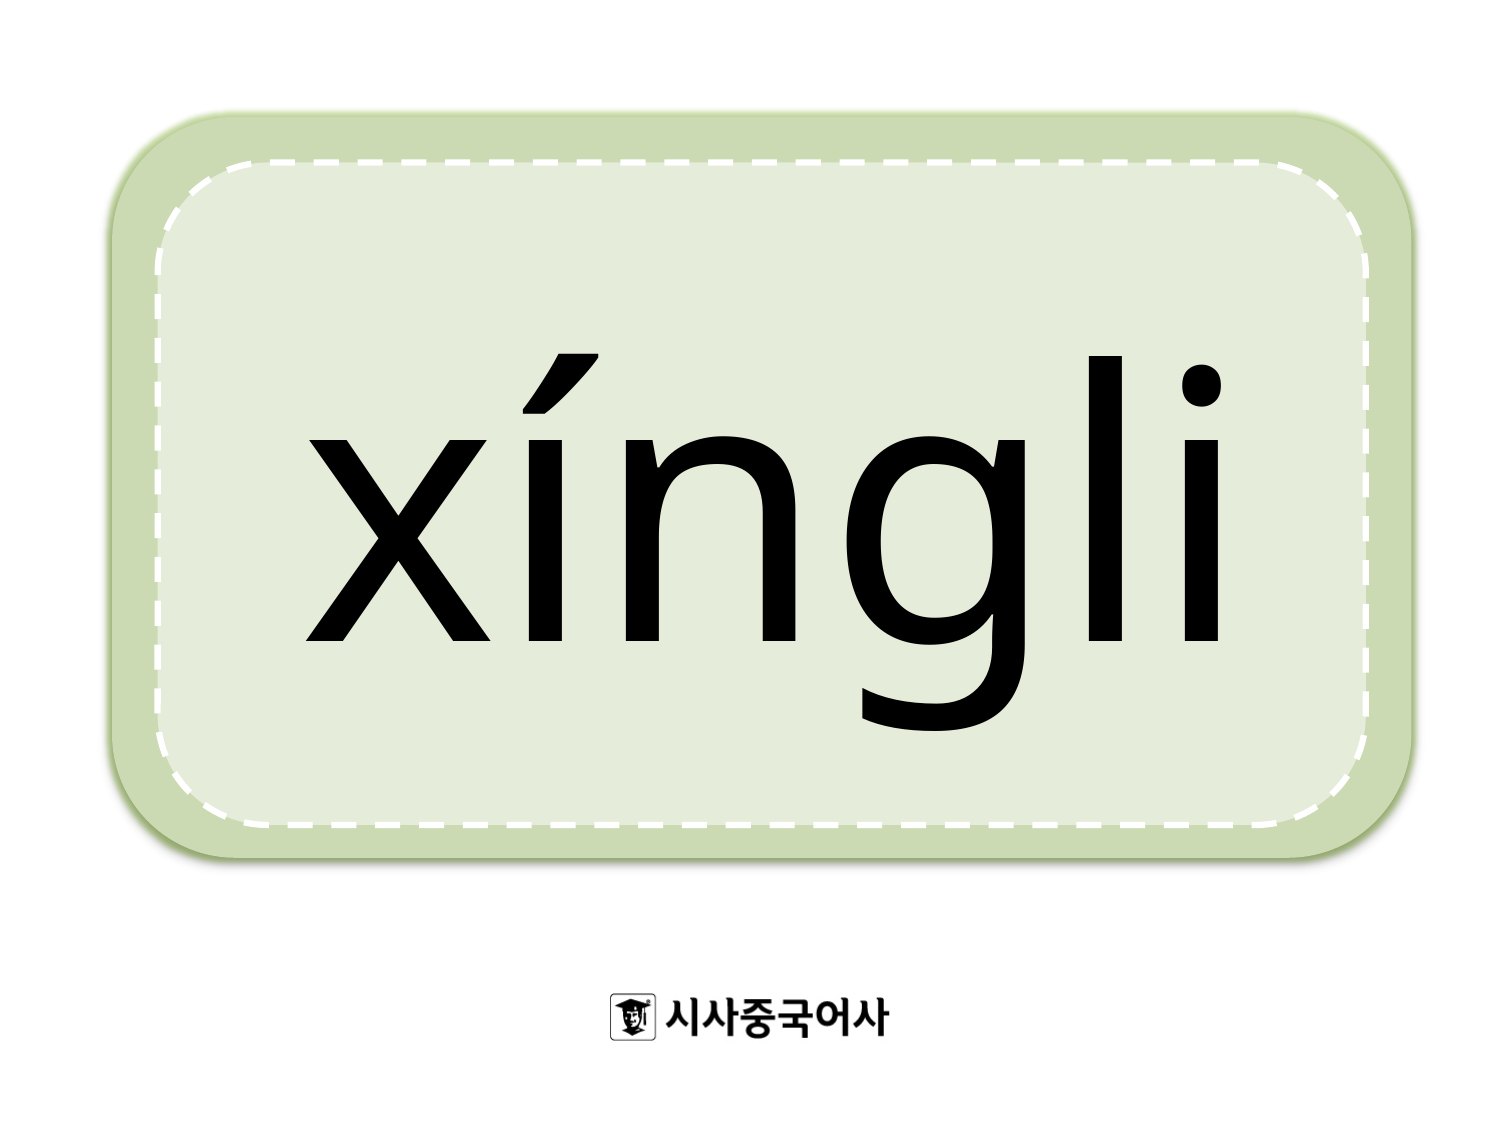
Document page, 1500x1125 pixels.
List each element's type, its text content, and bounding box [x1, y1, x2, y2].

picture [602, 987, 898, 1047]
text_box xíngli [171, 159, 1380, 823]
